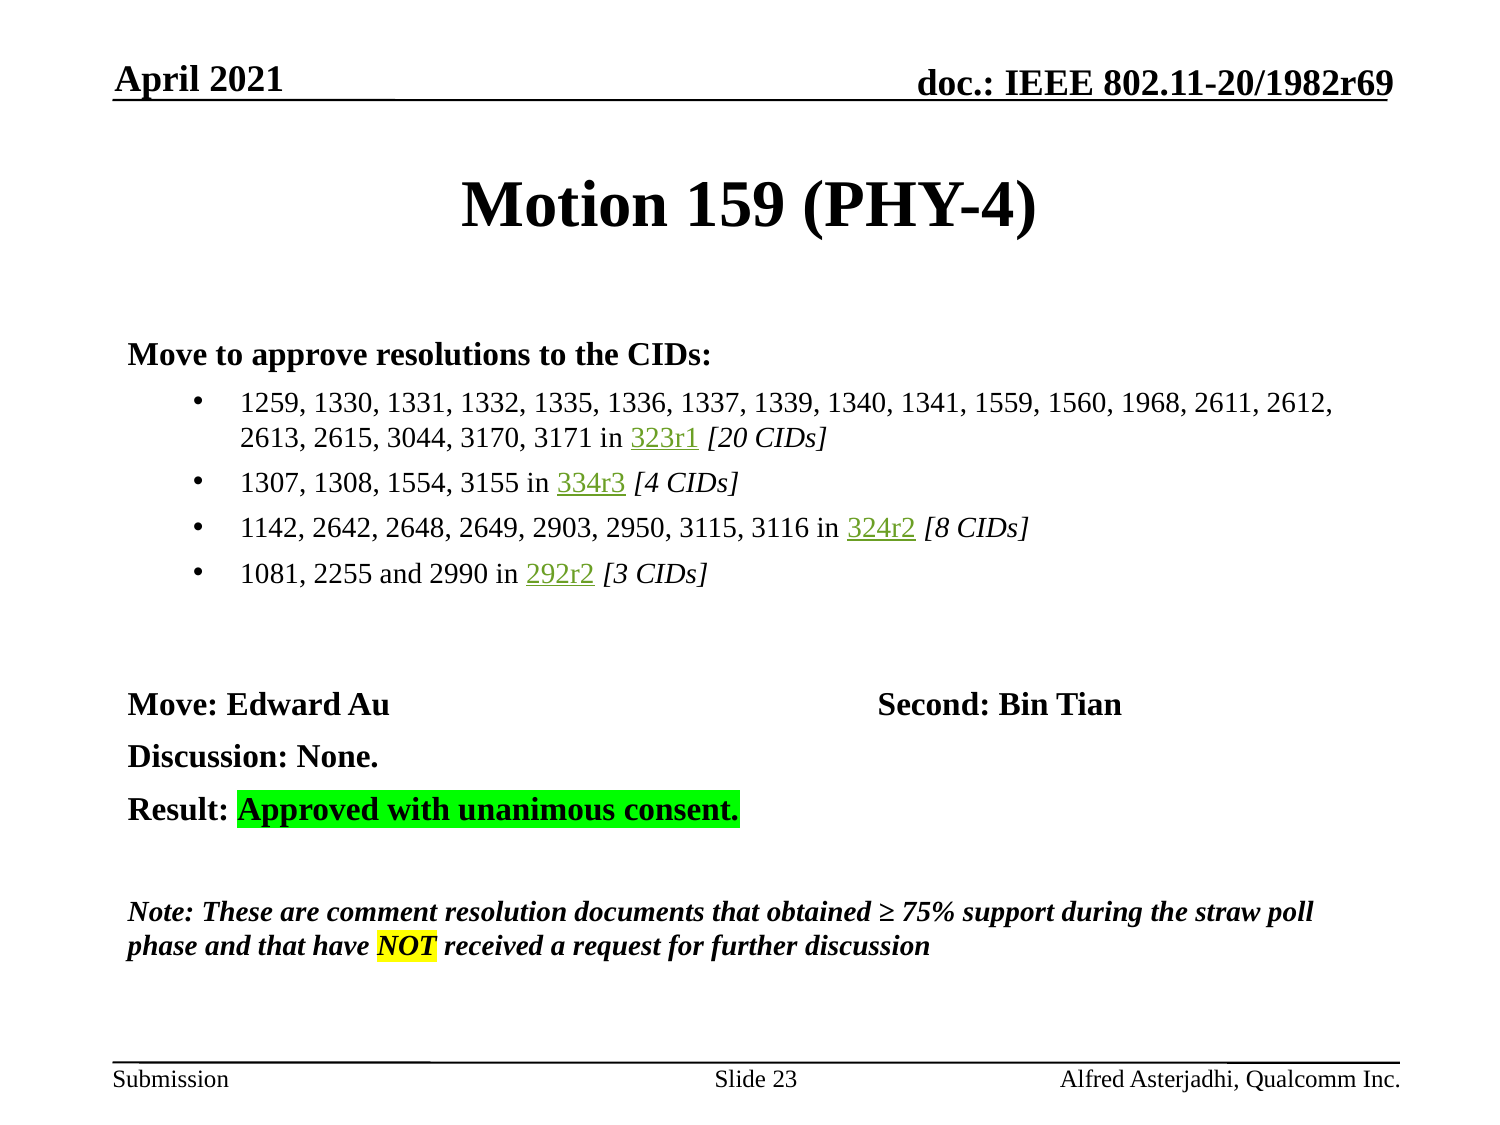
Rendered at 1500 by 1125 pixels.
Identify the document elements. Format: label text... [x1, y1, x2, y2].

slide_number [114, 54, 423, 100]
title Motion 159 (PHY-4) [112, 112, 1388, 288]
list Move to approve resolutions to the CIDs: 1259, 1330, 1331, 1332, 1335, 1336, 1337, 1339, 1340, 1341, 1559, 1560, 1968, 2611, 2612, 2613, 2615, 3044, 3170, 3171 in 323r1 [20 CIDs] 1307, 1308, 1554, 3155 in 334r3 [4 CIDs] 1142, 2642, 2648, 2649, 2903, 2950, 3115, 3116 in 324r2 [8 CIDs] 1081, 2255 and 2990 in 292r2 [3 CIDs] Move: Edward Au Second: Bin Tian Discussion: None. Result: Approved with unanimous consent. Note: These are comment resolution documents that obtained ≥ 75% support during the straw poll phase and that have NOT received a request for further discussion [112, 324, 1388, 1063]
footer Alfred Asterjadhi, Qualcomm Inc. [878, 1061, 1402, 1093]
slide_number Slide 23 [712, 1061, 800, 1123]
